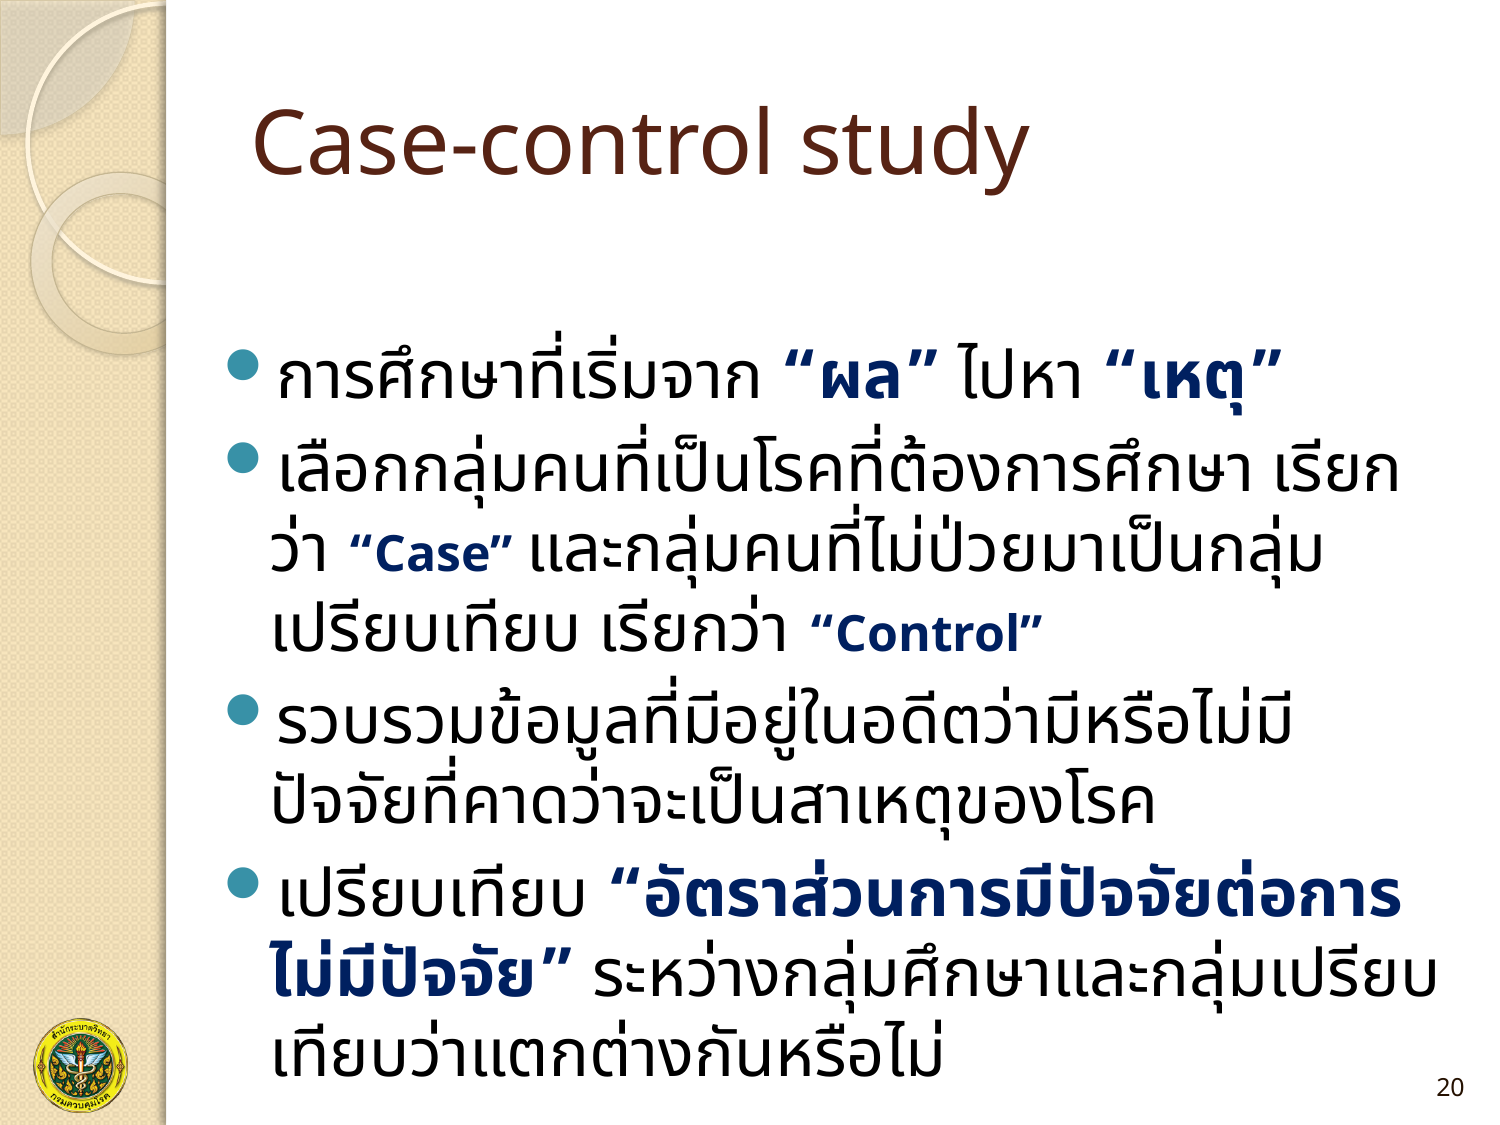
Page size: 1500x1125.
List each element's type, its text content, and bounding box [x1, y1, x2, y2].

list การศึกษาที่เริ่มจาก “ผล” ไปหา “เหตุ” เลือกกลุ่มคนที่เป็นโรคที่ต้องการศึกษา เรียกว่า “Case” และกลุ่มคนที่ไม่ป่วยมาเป็นกลุ่มเปรียบเทียบ เรียกว่า “Control” รวบรวมข้อมูลที่มีอยู่ในอดีตว่ามีหรือไม่มีปัจจัยที่คาดว่าจะเป็นสาเหตุของโรค เปรียบเทียบ “อัตราส่วนการมีปัจจัยต่อการไม่มีปัจจัย” ระหว่างกลุ่มศึกษาและกลุ่มเปรียบเทียบว่าแตกต่างกันหรือไม่ [194, 324, 1459, 1025]
picture [33, 1018, 128, 1113]
title Case-control study [235, 45, 1466, 233]
slide_number 20 [1413, 1034, 1488, 1113]
